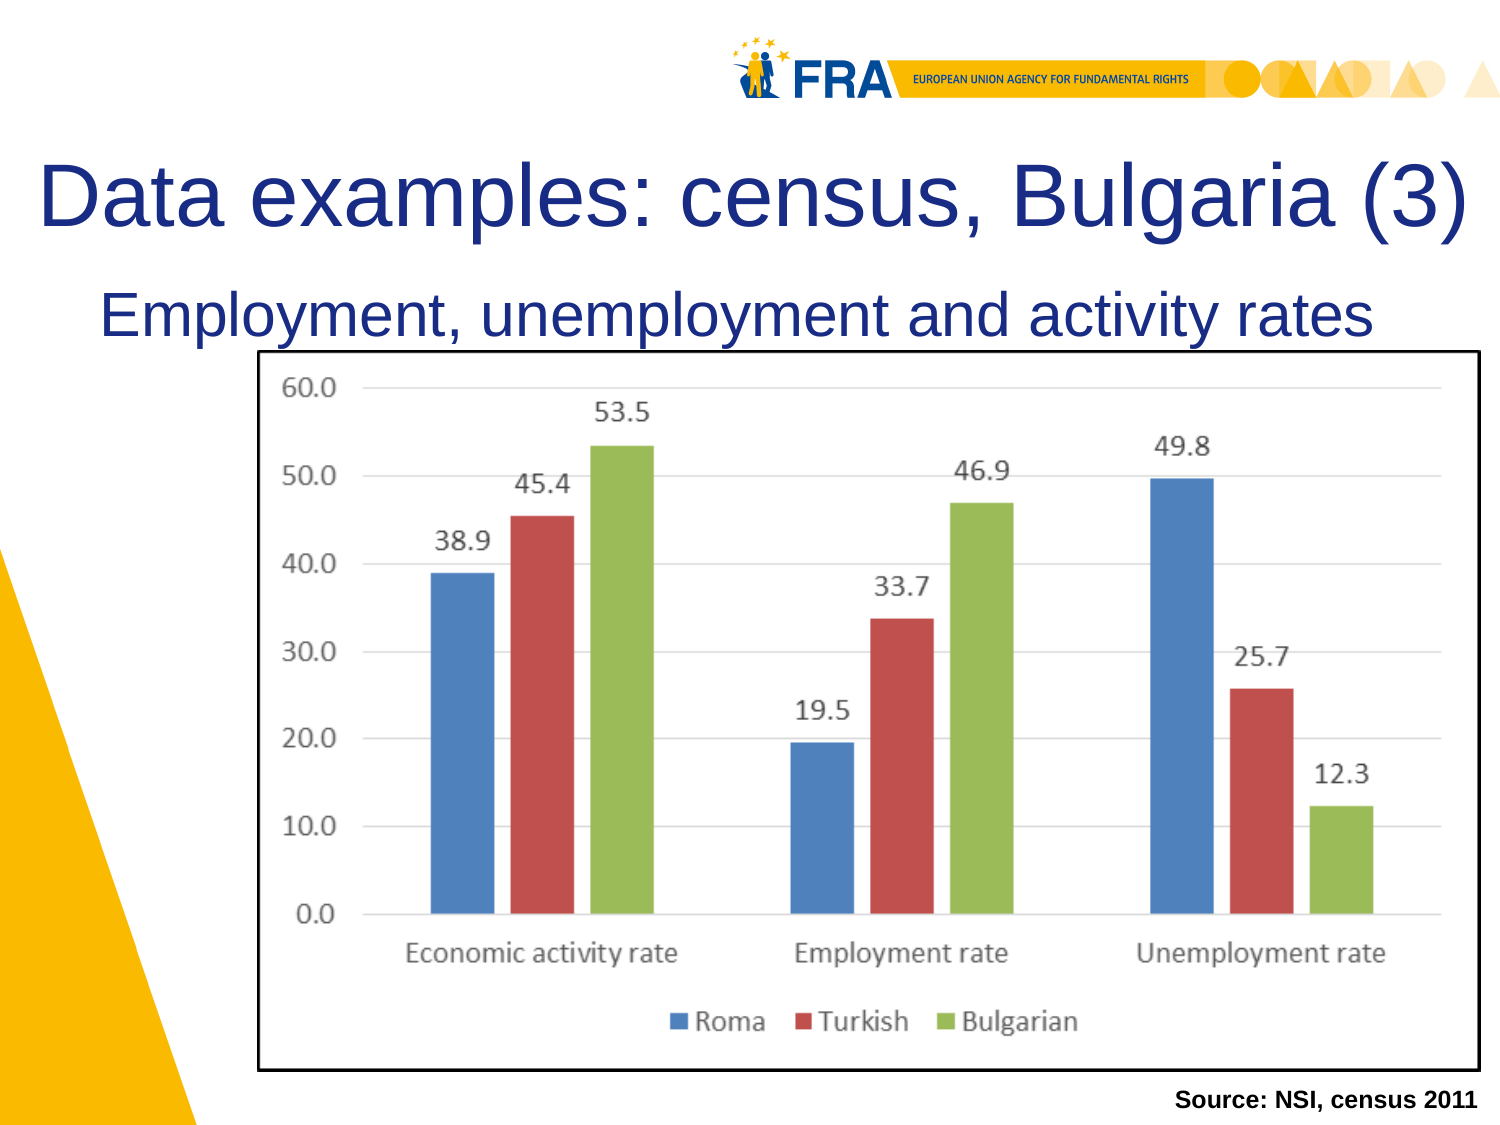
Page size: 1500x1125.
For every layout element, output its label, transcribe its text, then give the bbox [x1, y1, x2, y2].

title Data examples: census, Bulgaria (3) [20, 115, 1490, 267]
text_box Source: NSI, census 2011 [1159, 1075, 1494, 1121]
list Employment, unemployment and activity rates [20, 265, 1474, 1103]
picture [0, 0, 1500, 1125]
